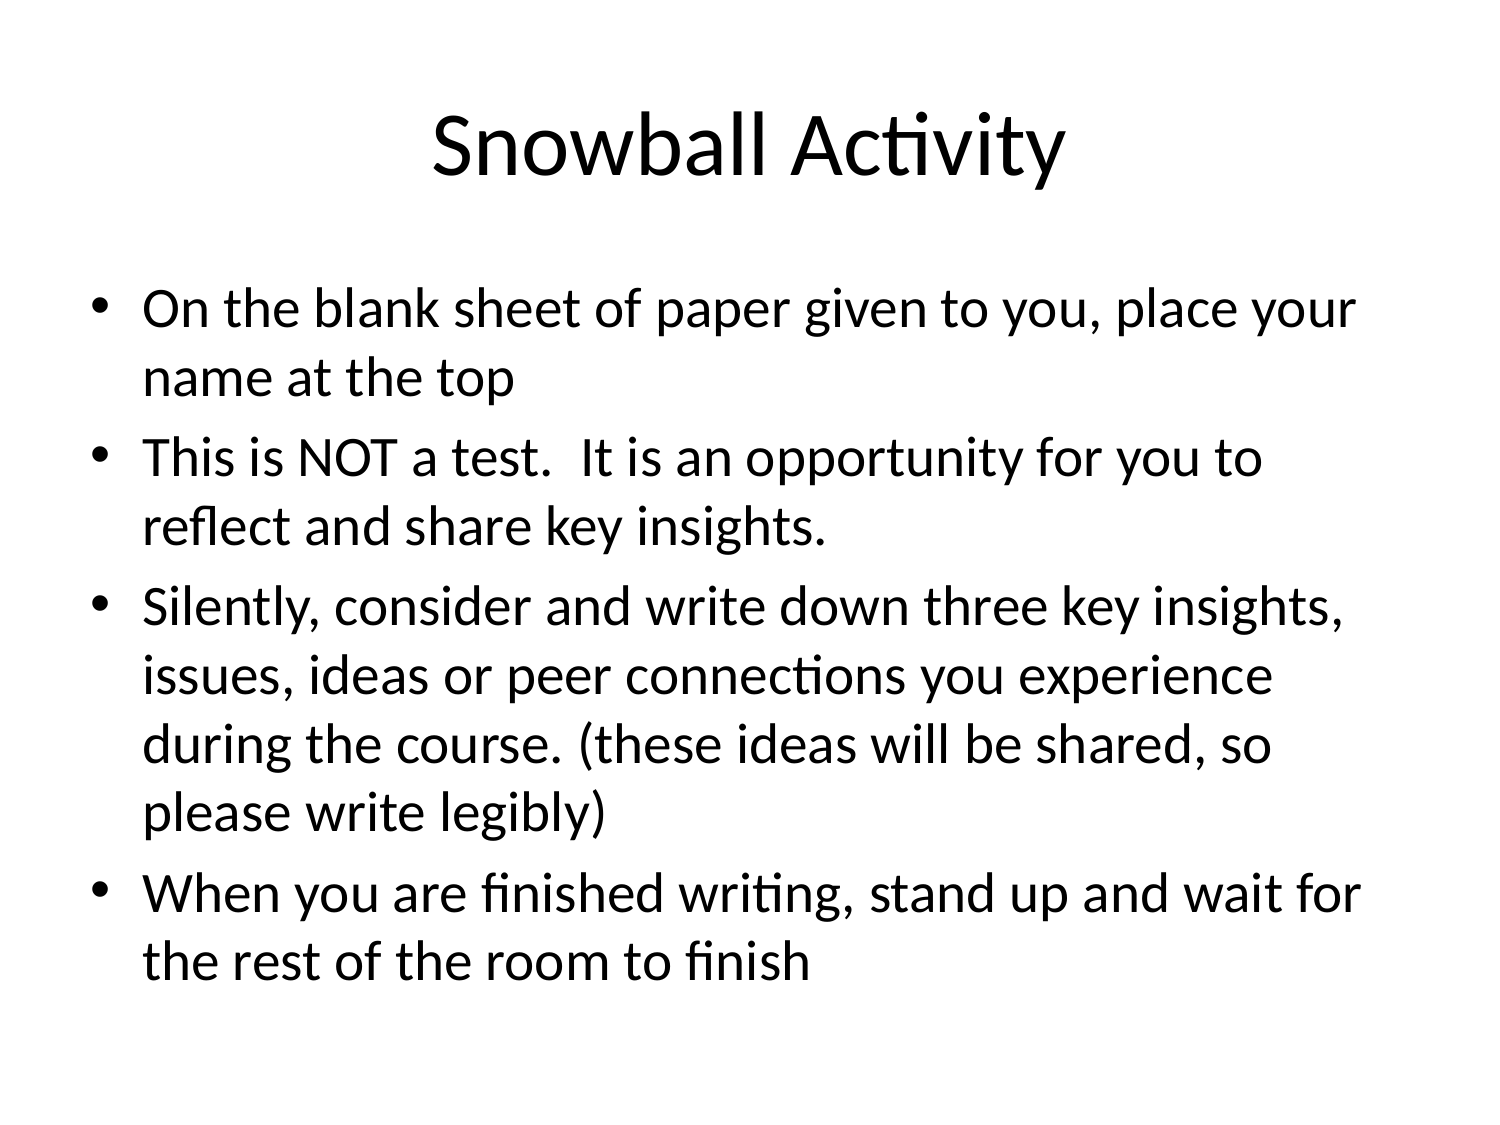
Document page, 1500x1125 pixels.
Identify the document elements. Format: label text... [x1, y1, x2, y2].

list On the blank sheet of paper given to you, place your name at the top This is NOT a test. It is an opportunity for you to reflect and share key insights. Silently, consider and write down three key insights, issues, ideas or peer connections you experience during the course. (these ideas will be shared, so please write legibly) When you are finished writing, stand up and wait for the rest of the room to finish [75, 262, 1425, 1005]
title Snowball Activity [75, 45, 1425, 233]
